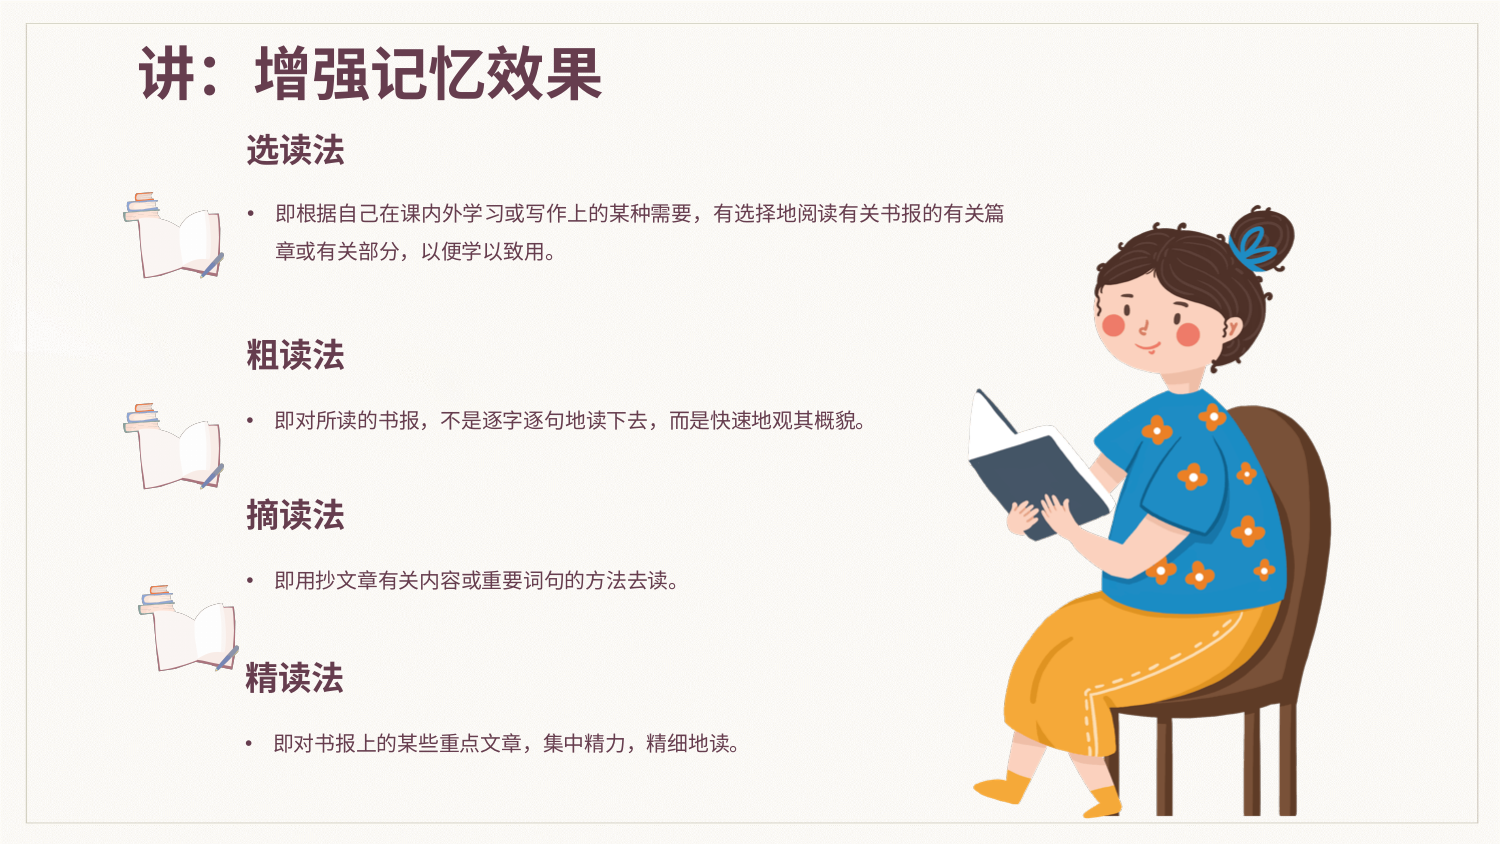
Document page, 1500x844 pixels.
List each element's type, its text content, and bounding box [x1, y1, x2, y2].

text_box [231, 319, 840, 479]
text_box 讲：增强记忆效果 [122, 29, 632, 115]
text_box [231, 479, 840, 642]
picture [0, 0, 1500, 844]
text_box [231, 115, 1021, 296]
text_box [229, 642, 840, 815]
